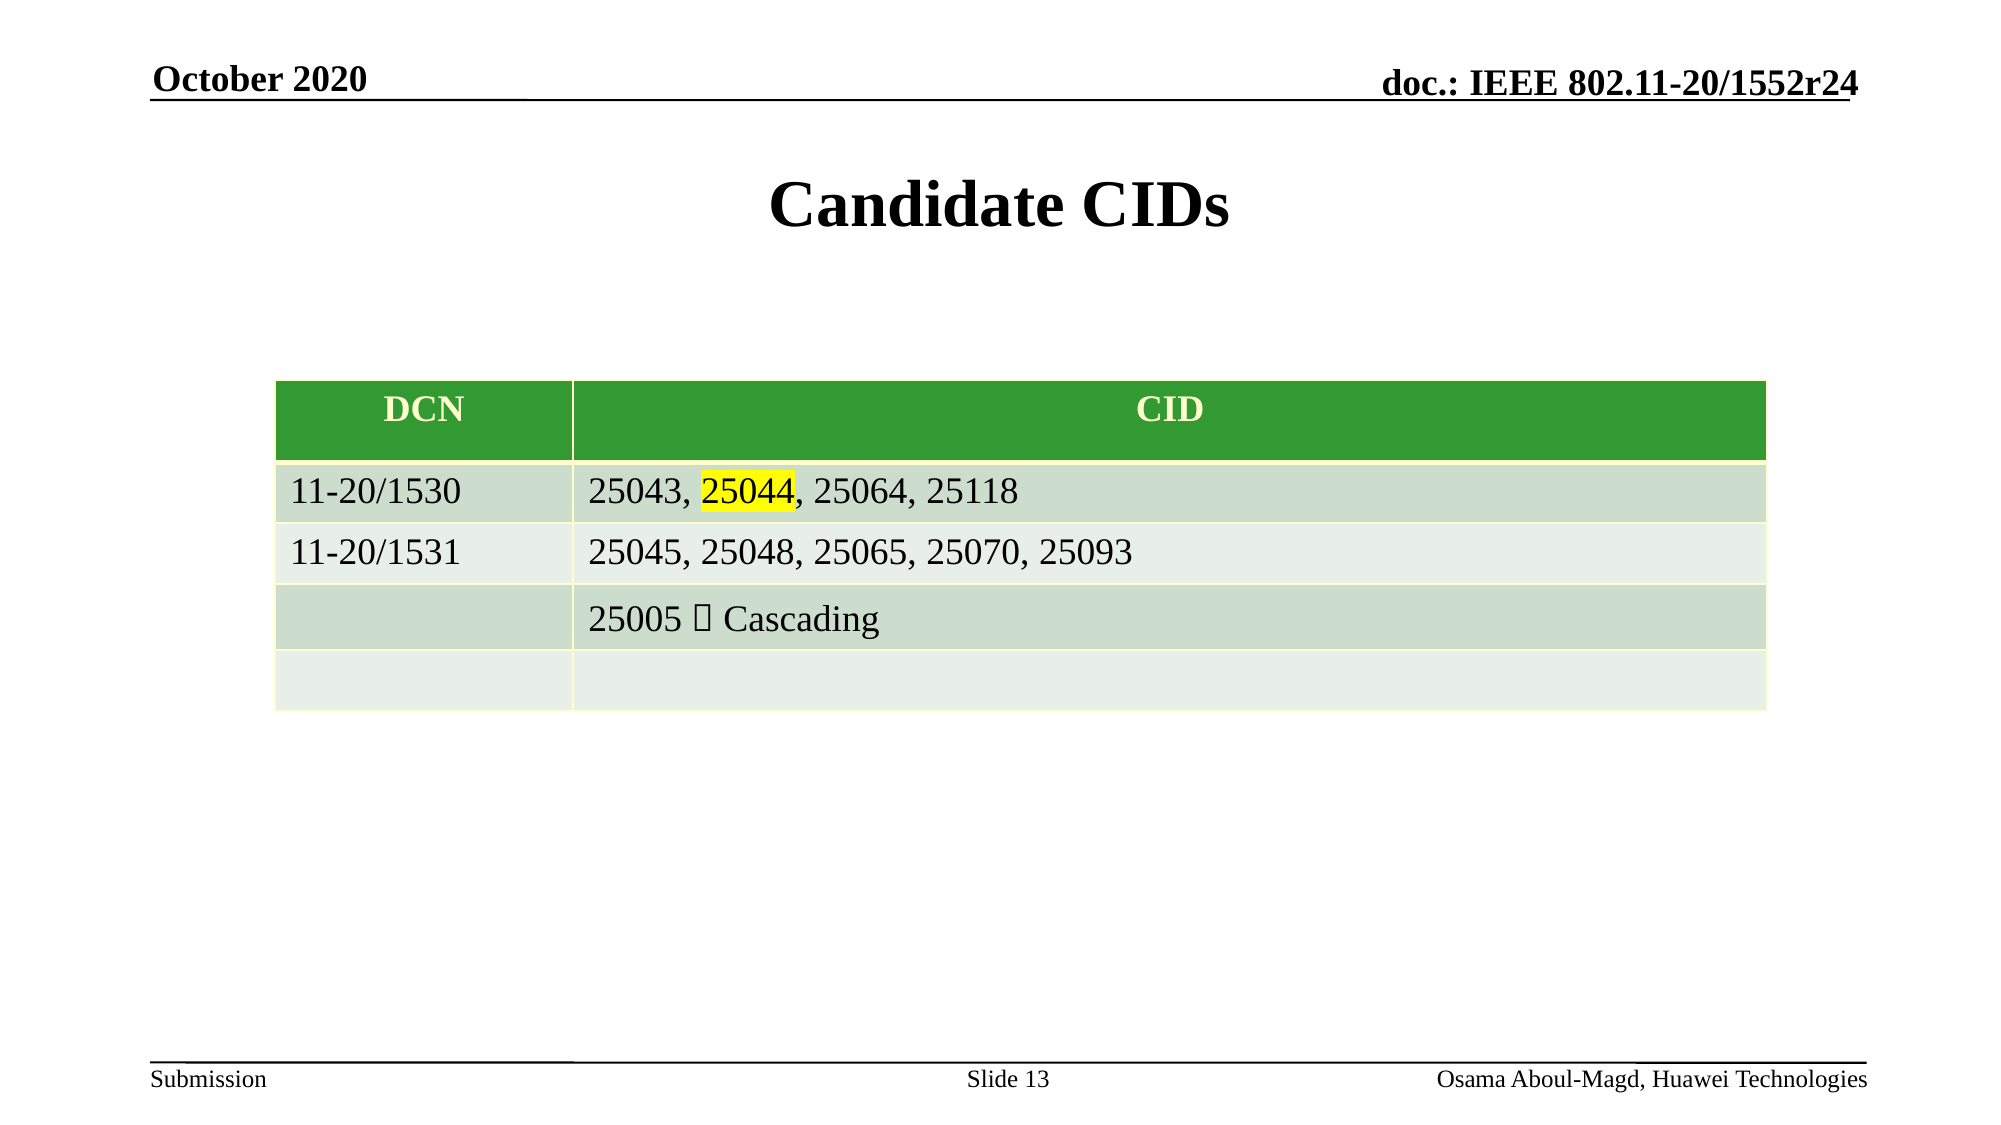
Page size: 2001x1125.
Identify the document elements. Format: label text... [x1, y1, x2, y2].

table_header DCN [276, 381, 572, 460]
footer Osama Aboul-Magd, Huawei Technologies [1171, 1061, 1869, 1093]
table_cell 25043, 25044, 25064, 25118 [574, 465, 1766, 522]
table_header CID [574, 381, 1766, 460]
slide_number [152, 54, 563, 100]
table_cell [276, 585, 572, 649]
title Candidate CIDs [149, 112, 1850, 288]
table_cell [574, 651, 1766, 710]
table_cell 25045, 25048, 25065, 25070, 25093 [574, 524, 1766, 583]
table_cell 11-20/1531 [276, 524, 572, 583]
slide_number Slide 13 [950, 1061, 1067, 1123]
table_cell [276, 651, 572, 710]
table_cell 25005  Cascading [574, 585, 1766, 649]
table_cell 11-20/1530 [276, 465, 572, 522]
